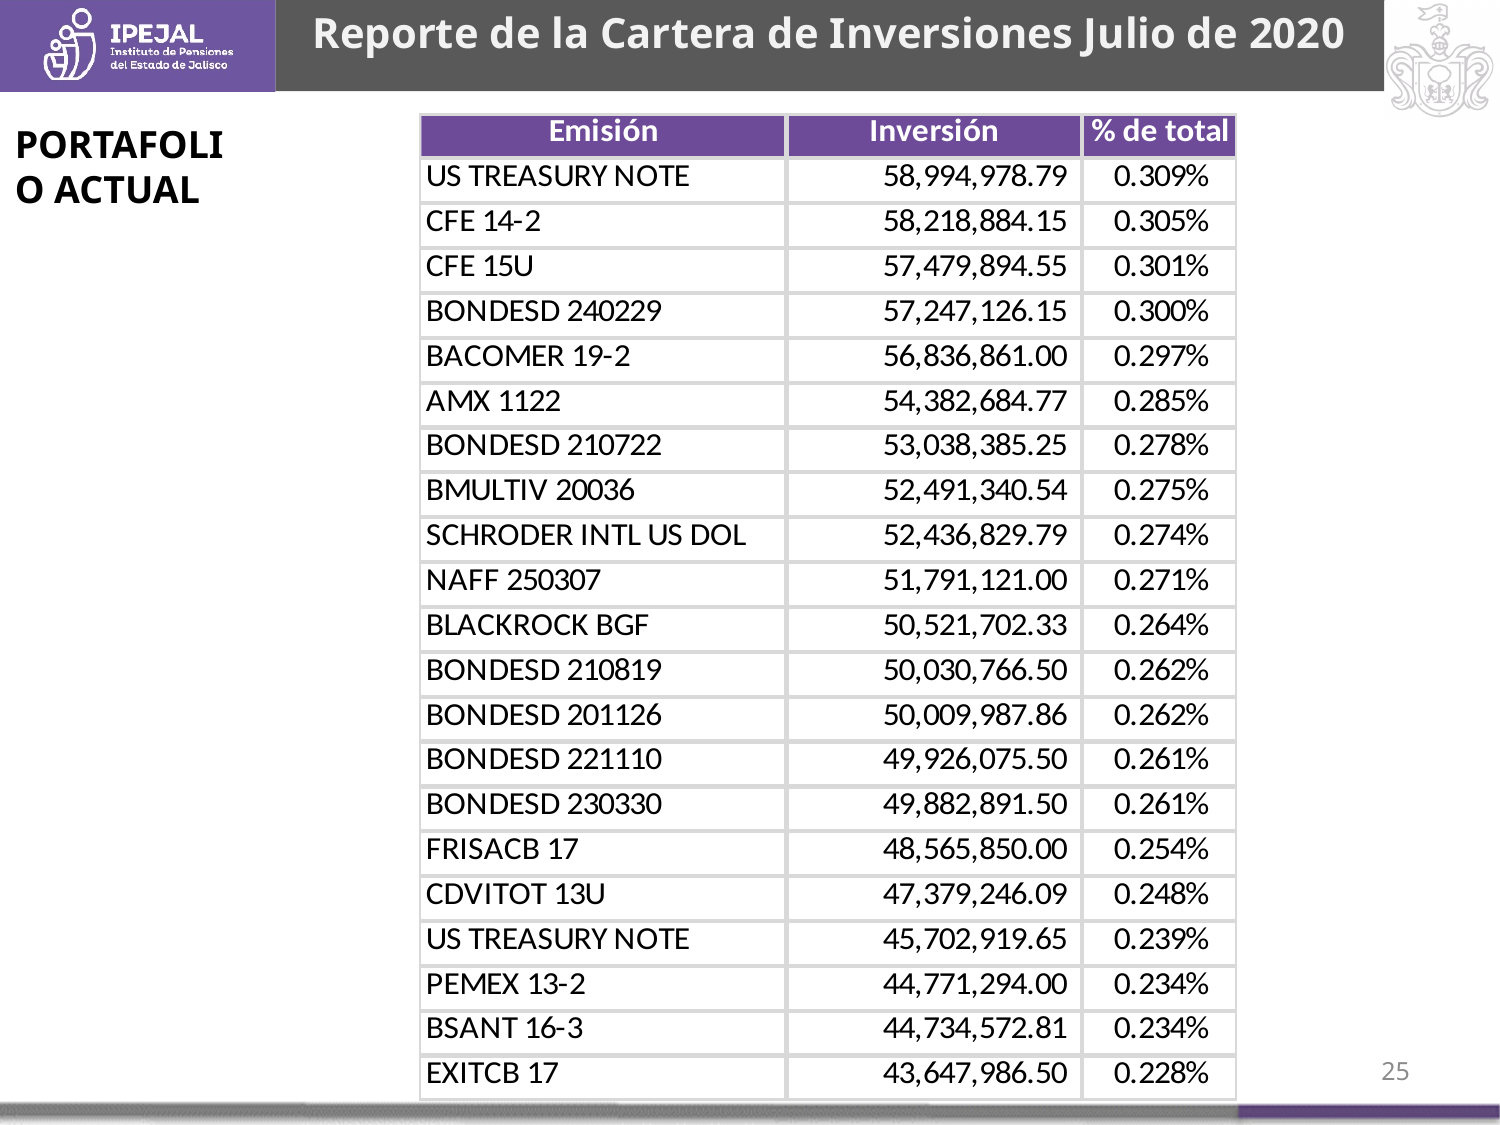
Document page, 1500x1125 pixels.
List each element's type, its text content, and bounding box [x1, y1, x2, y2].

text_box Reporte de la Cartera de Inversiones Julio de 2020 [274, 0, 1384, 95]
text_box PORTAFOLIO ACTUAL [0, 113, 254, 219]
picture [0, 0, 274, 92]
slide_number 24 [1240, 1042, 1425, 1103]
picture [0, 113, 1500, 1125]
